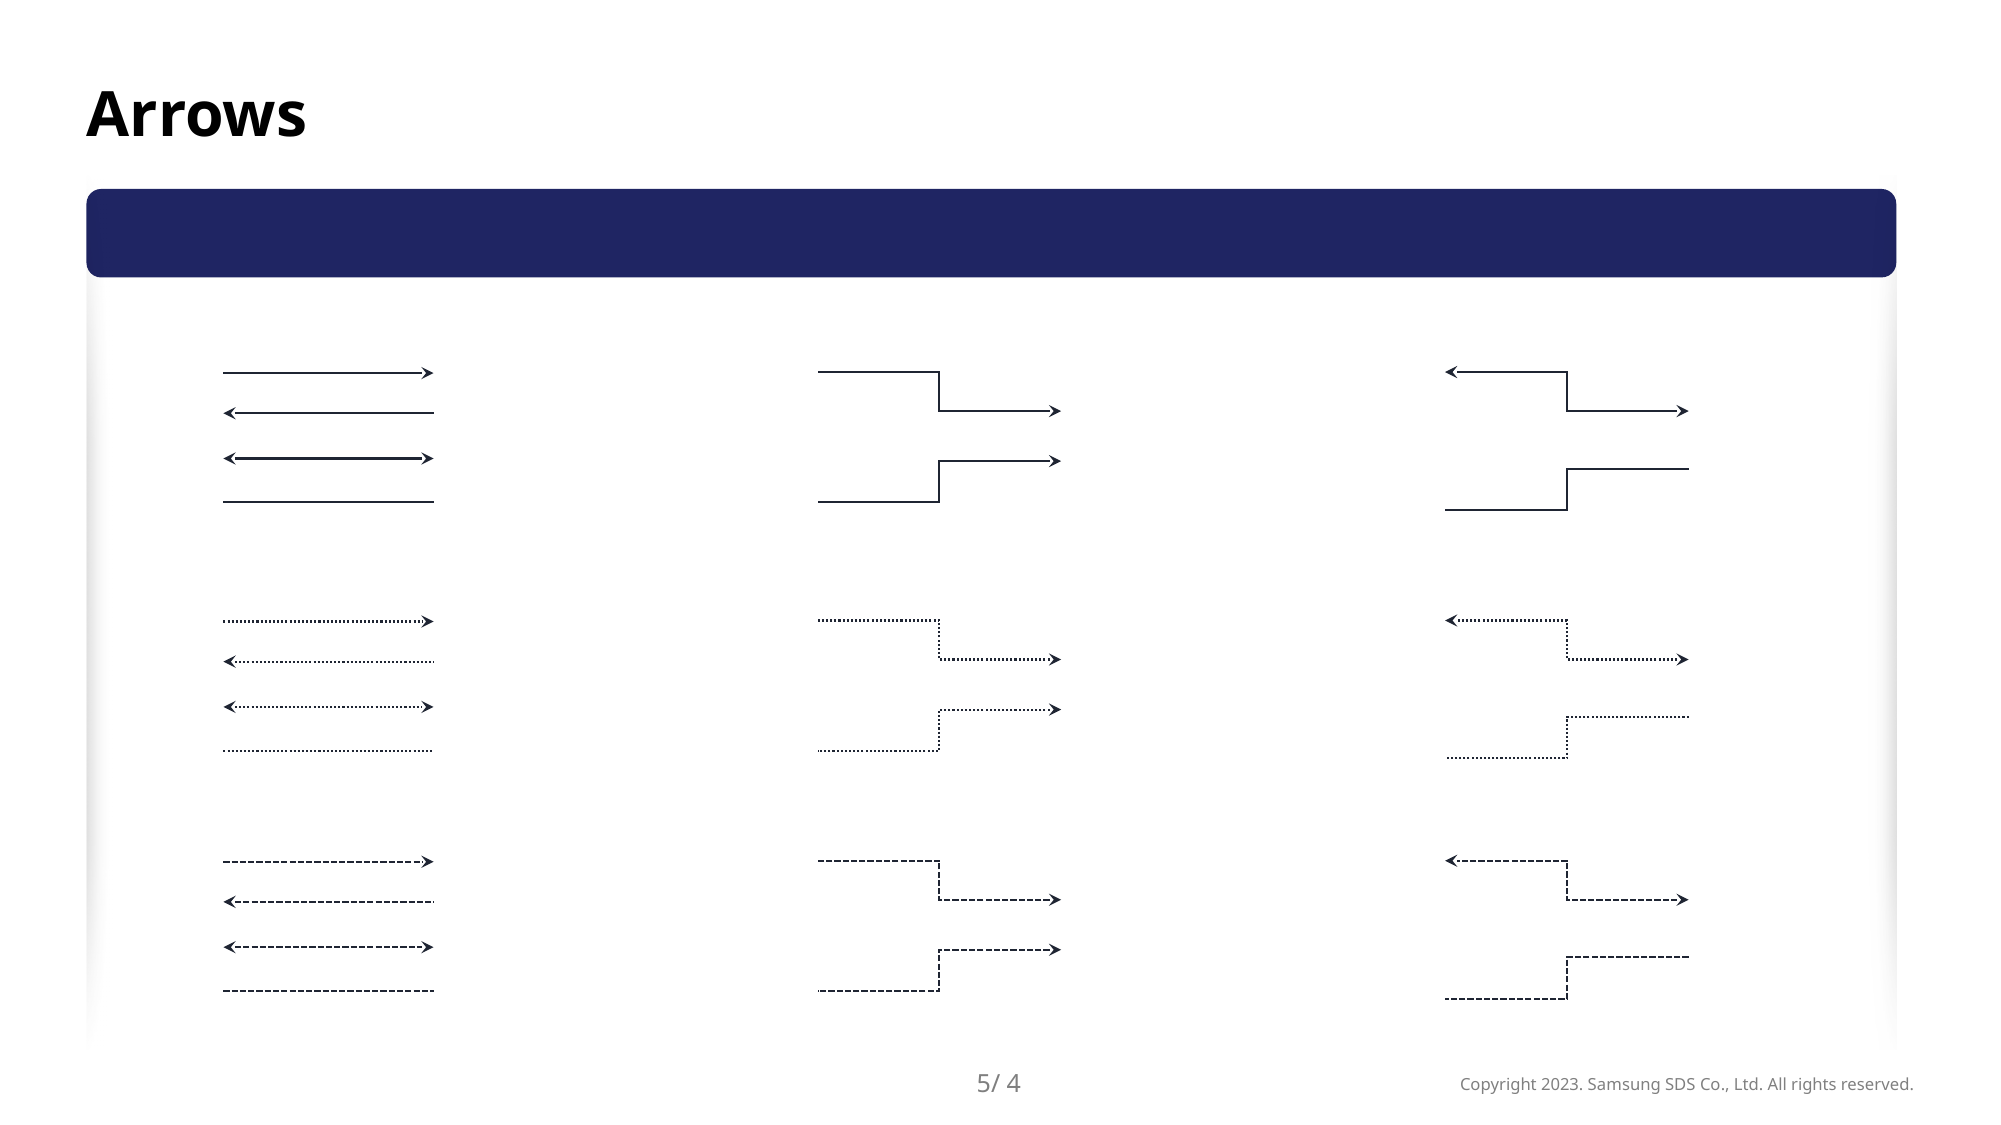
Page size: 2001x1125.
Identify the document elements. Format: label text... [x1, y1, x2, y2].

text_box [817, 620, 1062, 660]
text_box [1445, 620, 1689, 660]
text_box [817, 860, 1062, 900]
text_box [1445, 957, 1689, 999]
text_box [817, 461, 1062, 503]
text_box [817, 709, 1062, 751]
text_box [817, 949, 1062, 991]
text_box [1445, 717, 1689, 759]
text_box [86, 175, 1897, 1050]
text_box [1445, 468, 1689, 510]
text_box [1445, 860, 1689, 900]
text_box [1445, 372, 1689, 412]
text_box Arrows [86, 66, 1535, 149]
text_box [817, 372, 1062, 412]
